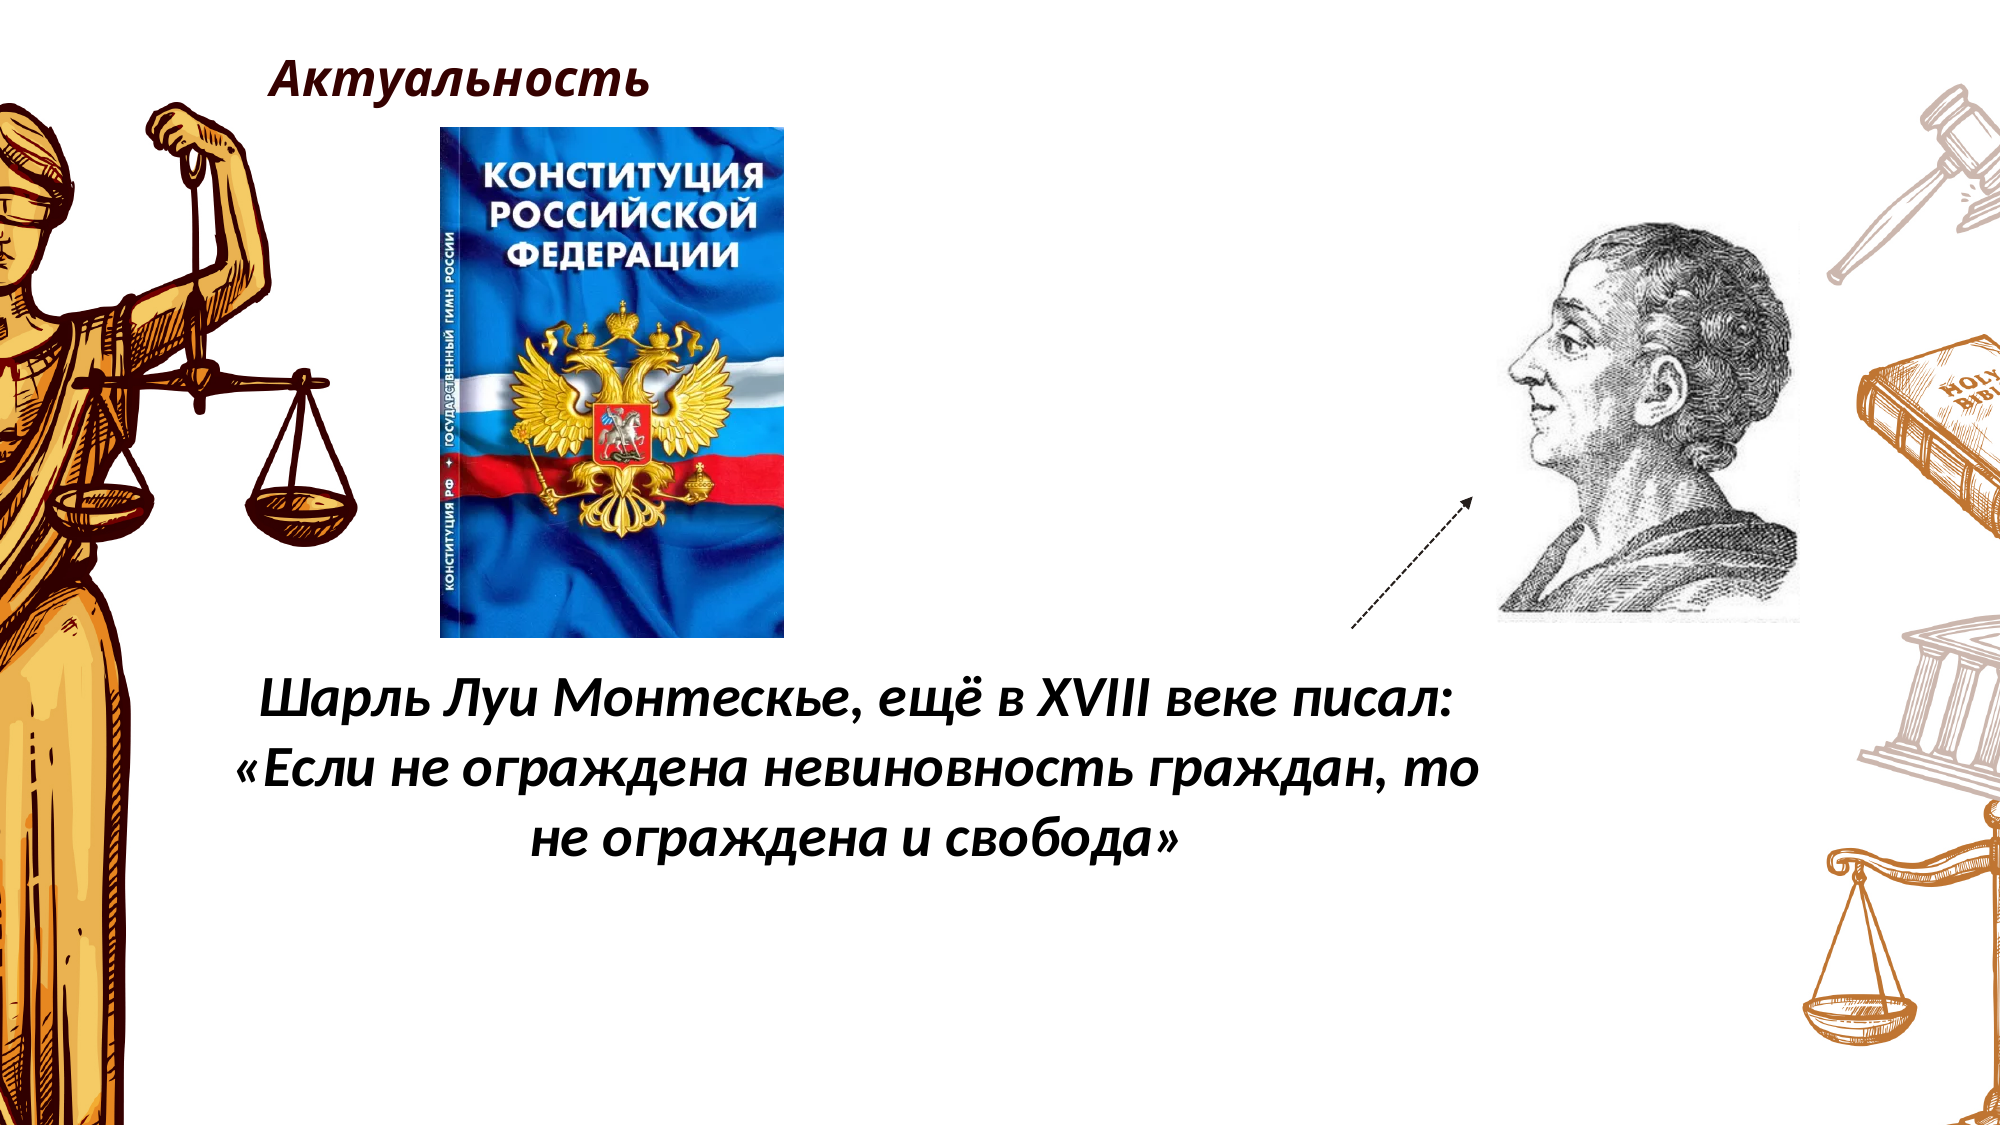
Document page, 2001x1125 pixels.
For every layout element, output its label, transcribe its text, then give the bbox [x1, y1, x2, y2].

text_box Шарль Луи Монтескье, ещё в XVIII веке писал: «Если не ограждена невиновность граждан, то не ограждена и свобода» [199, 650, 1515, 876]
title Актуальность [255, 44, 1840, 116]
text_box [1350, 496, 1473, 630]
picture [0, 1, 2000, 1125]
